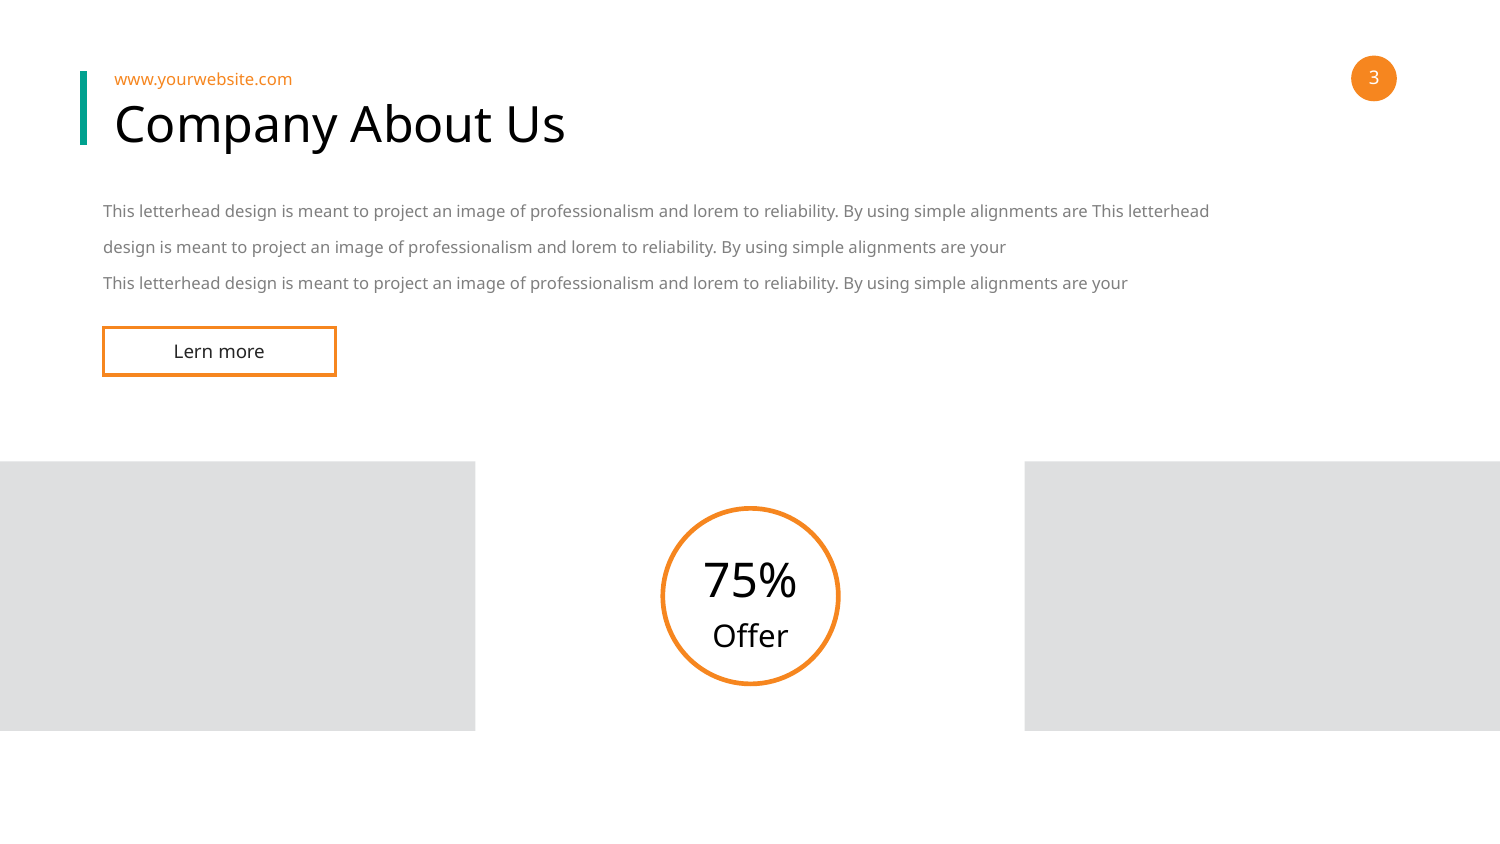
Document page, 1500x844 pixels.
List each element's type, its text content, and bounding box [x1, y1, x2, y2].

title Company About Us [103, 84, 1397, 169]
footer www.yourwebsite.com [103, 56, 438, 84]
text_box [102, 327, 336, 376]
text_box This letterhead design is meant to project an image of professionalism and lorem to reliability. By using simple alignments are This letterhead design is meant to project an image of professionalism and lorem to reliability. By using simple alignments are your This letterhead design is meant to project an image of professionalism and lorem to reliability. By using simple alignments are your [103, 185, 1253, 292]
slide_number ‹#› [1348, 55, 1400, 101]
picture [0, 447, 1500, 745]
